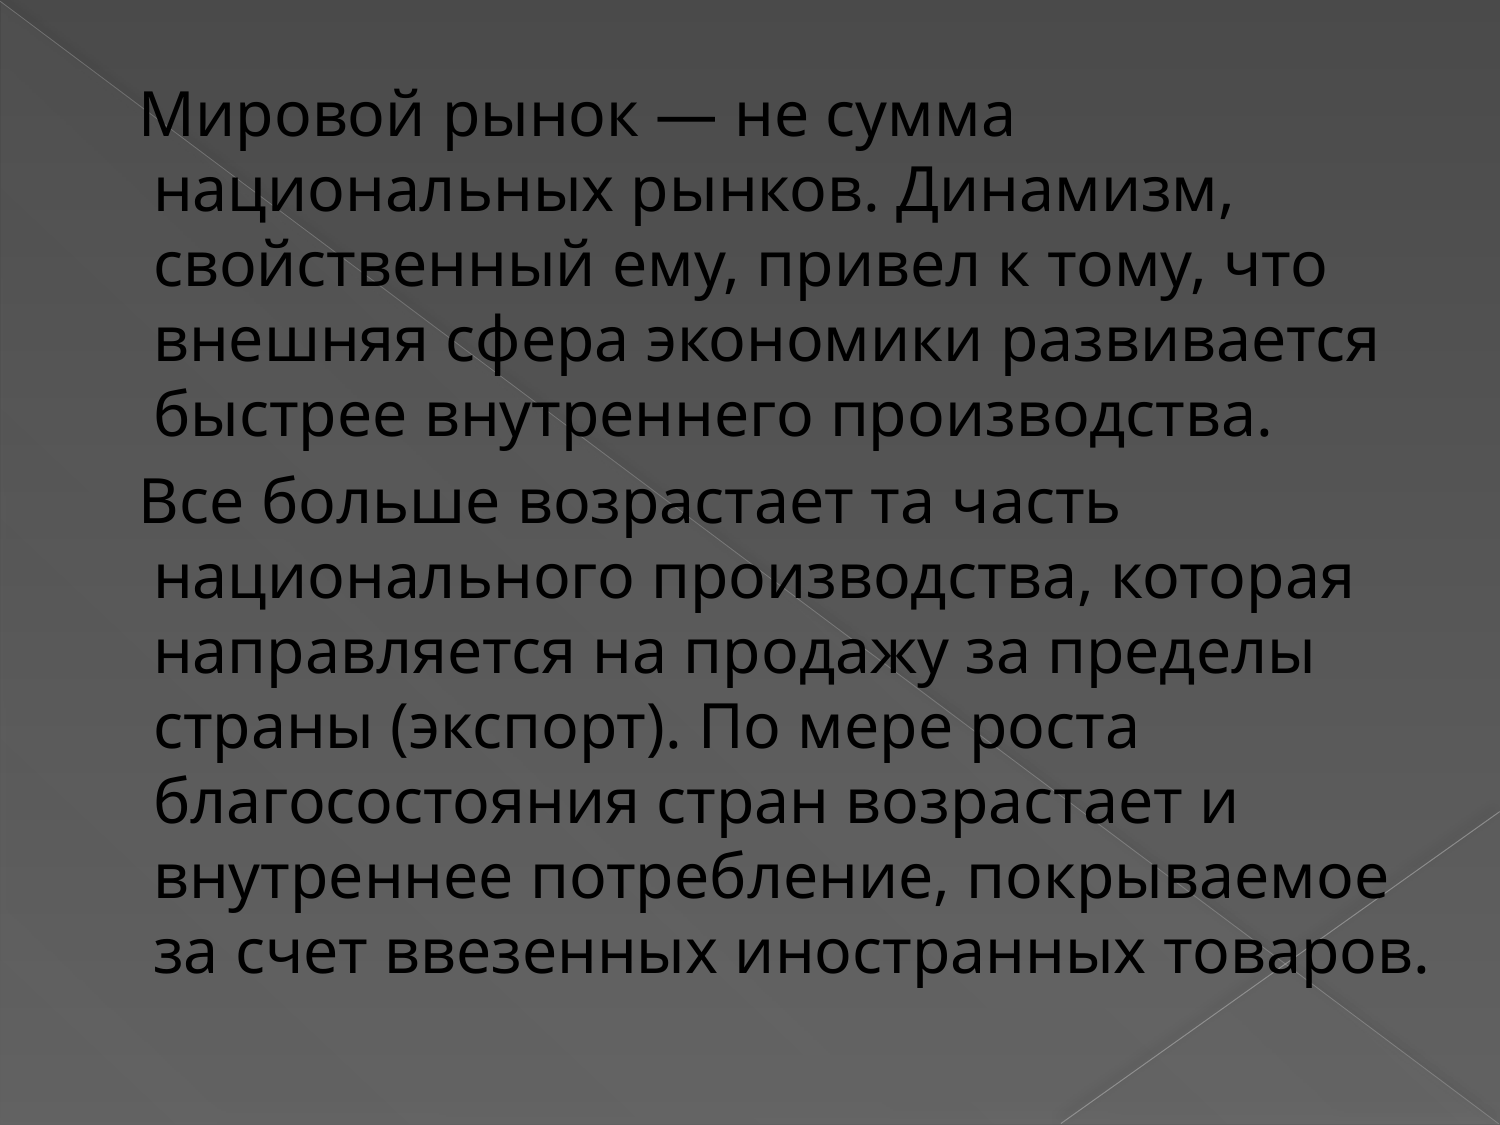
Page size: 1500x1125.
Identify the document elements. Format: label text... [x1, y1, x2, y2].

list Мировой рынок — не сумма национальных рынков. Динамизм, свойственный ему, привел к тому, что внешняя сфера экономики развивается быстрее внутреннего производства. Все больше возрастает та часть национального производства, которая направляется на продажу за пределы страны (экспорт). По мере роста благосостояния стран возрастает и внутреннее потребление, покрываемое за счет ввезенных иностранных товаров. [64, 66, 1459, 1088]
